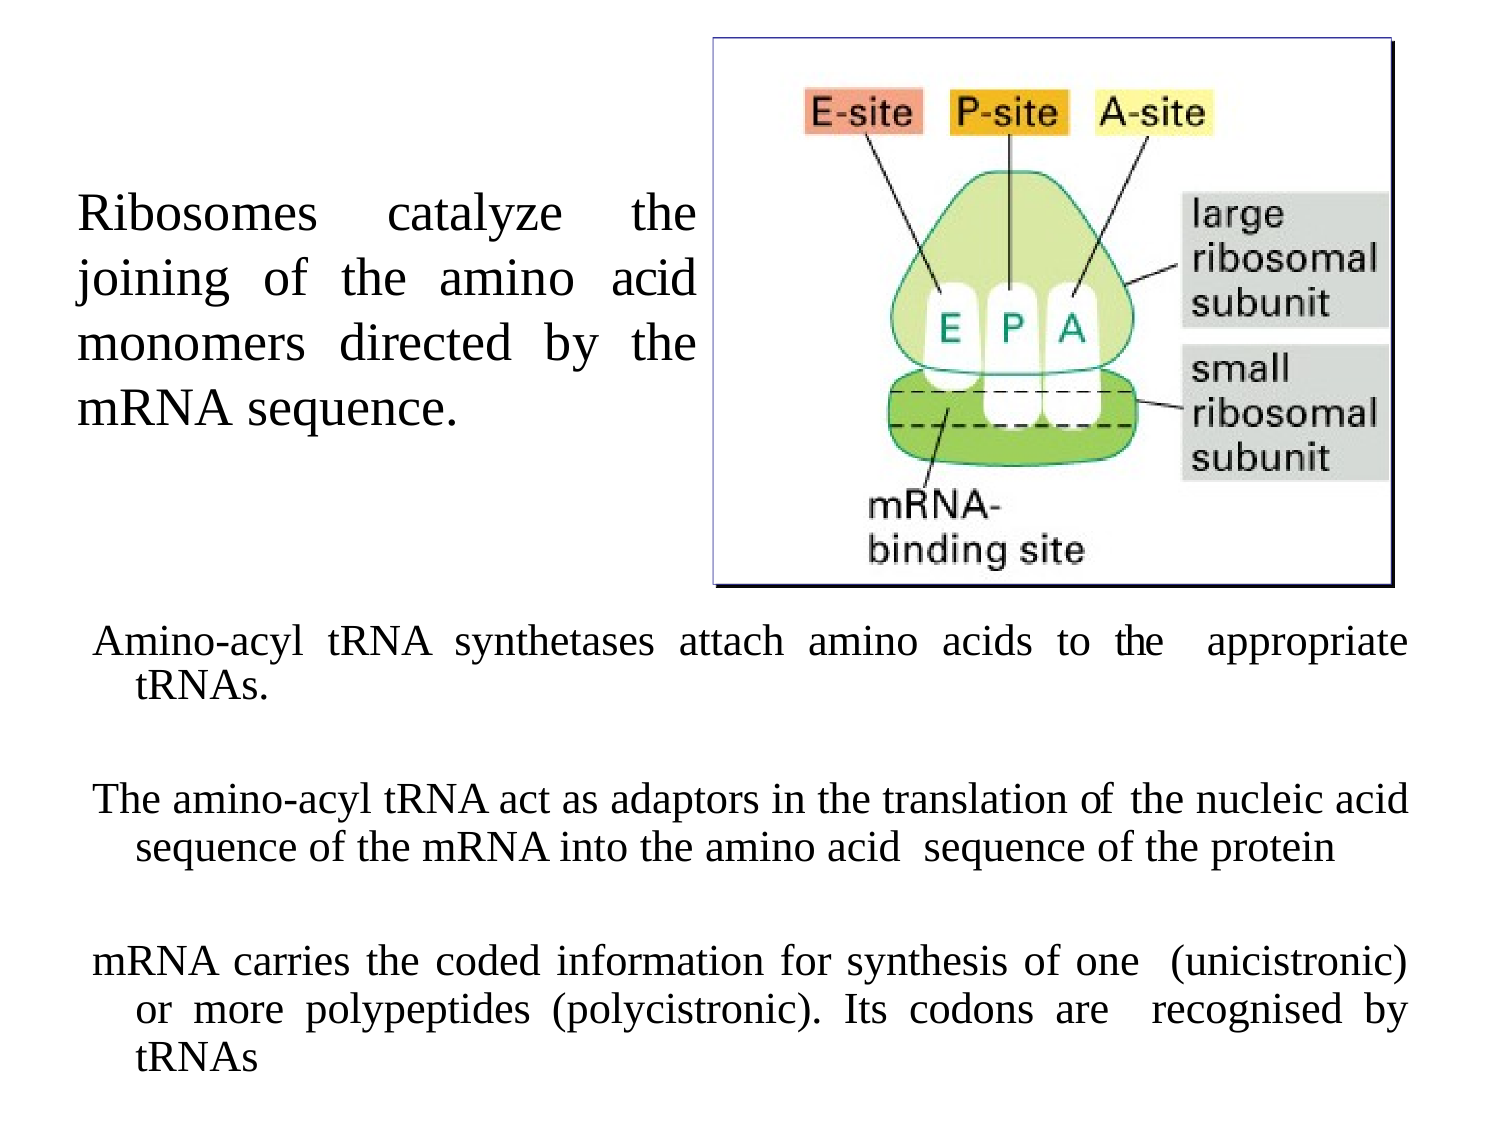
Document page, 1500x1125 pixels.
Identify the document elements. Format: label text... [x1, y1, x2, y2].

text_box Ribosomes catalyze the joining of the amino acid monomers directed by the mRNA sequence. [62, 169, 712, 509]
text_box [712, 37, 1395, 588]
list Amino-acyl tRNA synthetases attach amino acids to the appropriate tRNAs. The amino-acyl tRNA act as adaptors in the translation of the nucleic acid sequence of the mRNA into the amino acid sequence of the protein mRNA carries the coded information for synthesis of one (unicistronic) or more polypeptides (polycistronic). Its codons are recognised by tRNAs [75, 612, 1425, 1093]
